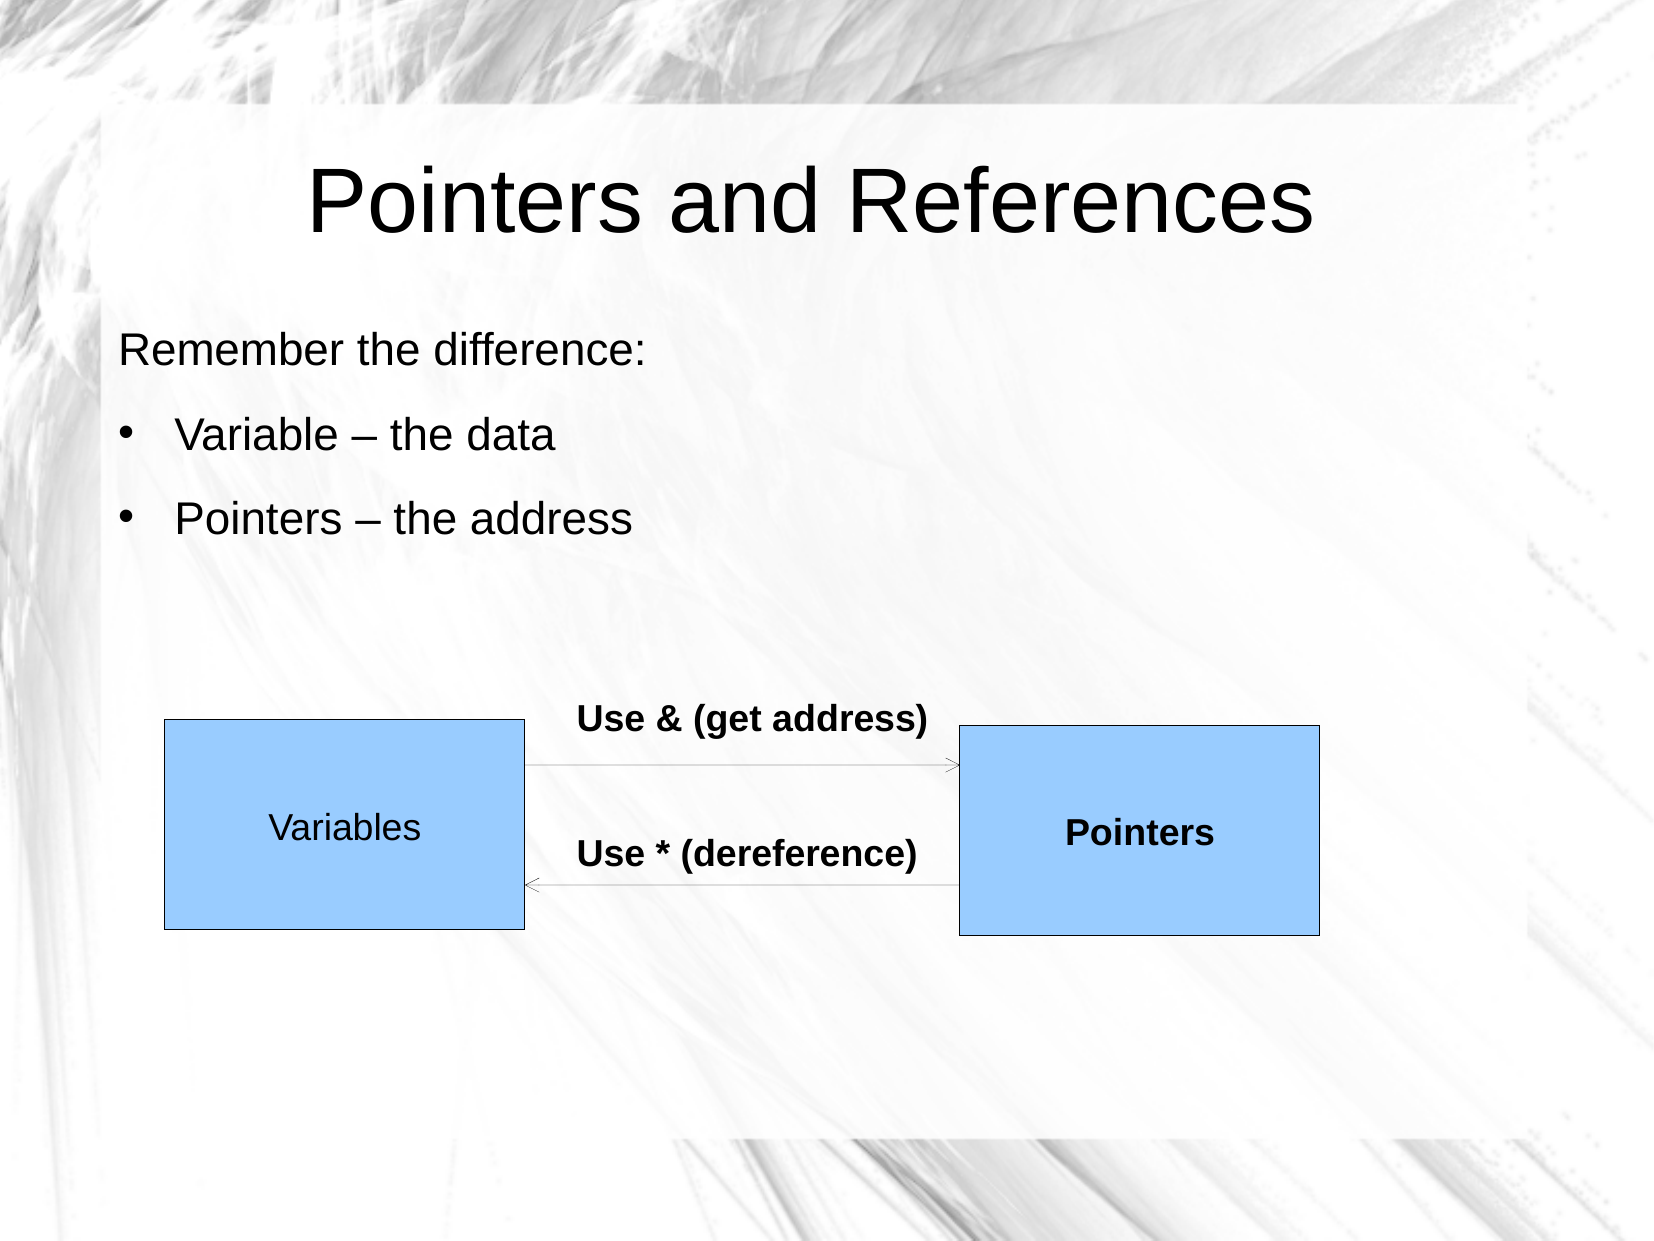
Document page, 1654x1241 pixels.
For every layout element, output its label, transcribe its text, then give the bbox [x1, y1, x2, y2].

list Remember the difference: Variable – the data Pointers – the address [118, 319, 1571, 1109]
text_box Use & (get address) Use * (dereference) [561, 686, 944, 882]
text_box [524, 877, 960, 893]
picture [0, 0, 1654, 1241]
title Pointers and References [118, 112, 1506, 281]
text_box Variables [164, 719, 525, 930]
text_box [944, 757, 960, 773]
text_box Pointers [959, 725, 1320, 936]
